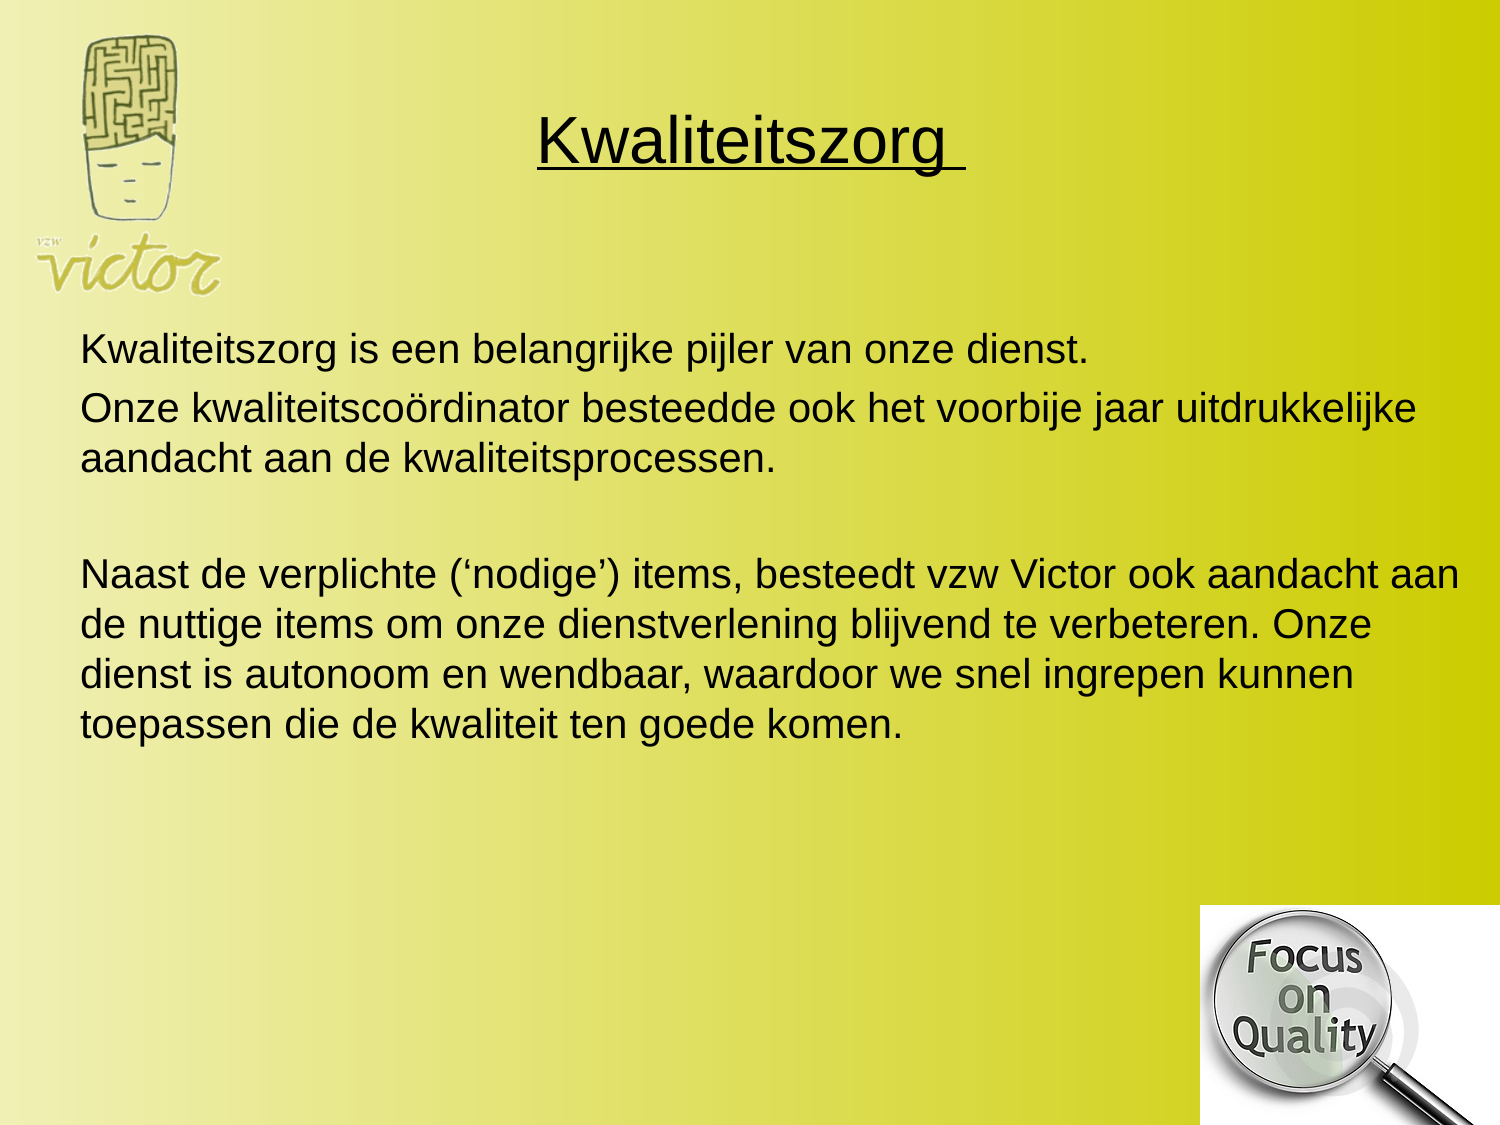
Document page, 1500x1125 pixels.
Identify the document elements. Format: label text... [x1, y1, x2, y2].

title Kwaliteitszorg [76, 42, 1428, 231]
list Kwaliteitszorg is een belangrijke pijler van onze dienst. Onze kwaliteitscoördinator besteedde ook het voorbije jaar uitdrukkelijke aandacht aan de kwaliteitsprocessen. Naast de verplichte (‘nodige’) items, besteedt vzw Victor ook aandacht aan de nuttige items om onze dienstverlening blijvend te verbeteren. Onze dienst is autonoom en wendbaar, waardoor we snel ingrepen kunnen toepassen die de kwaliteit ten goede komen. [64, 314, 1500, 1022]
picture [29, 30, 234, 303]
picture [1199, 904, 1500, 1125]
